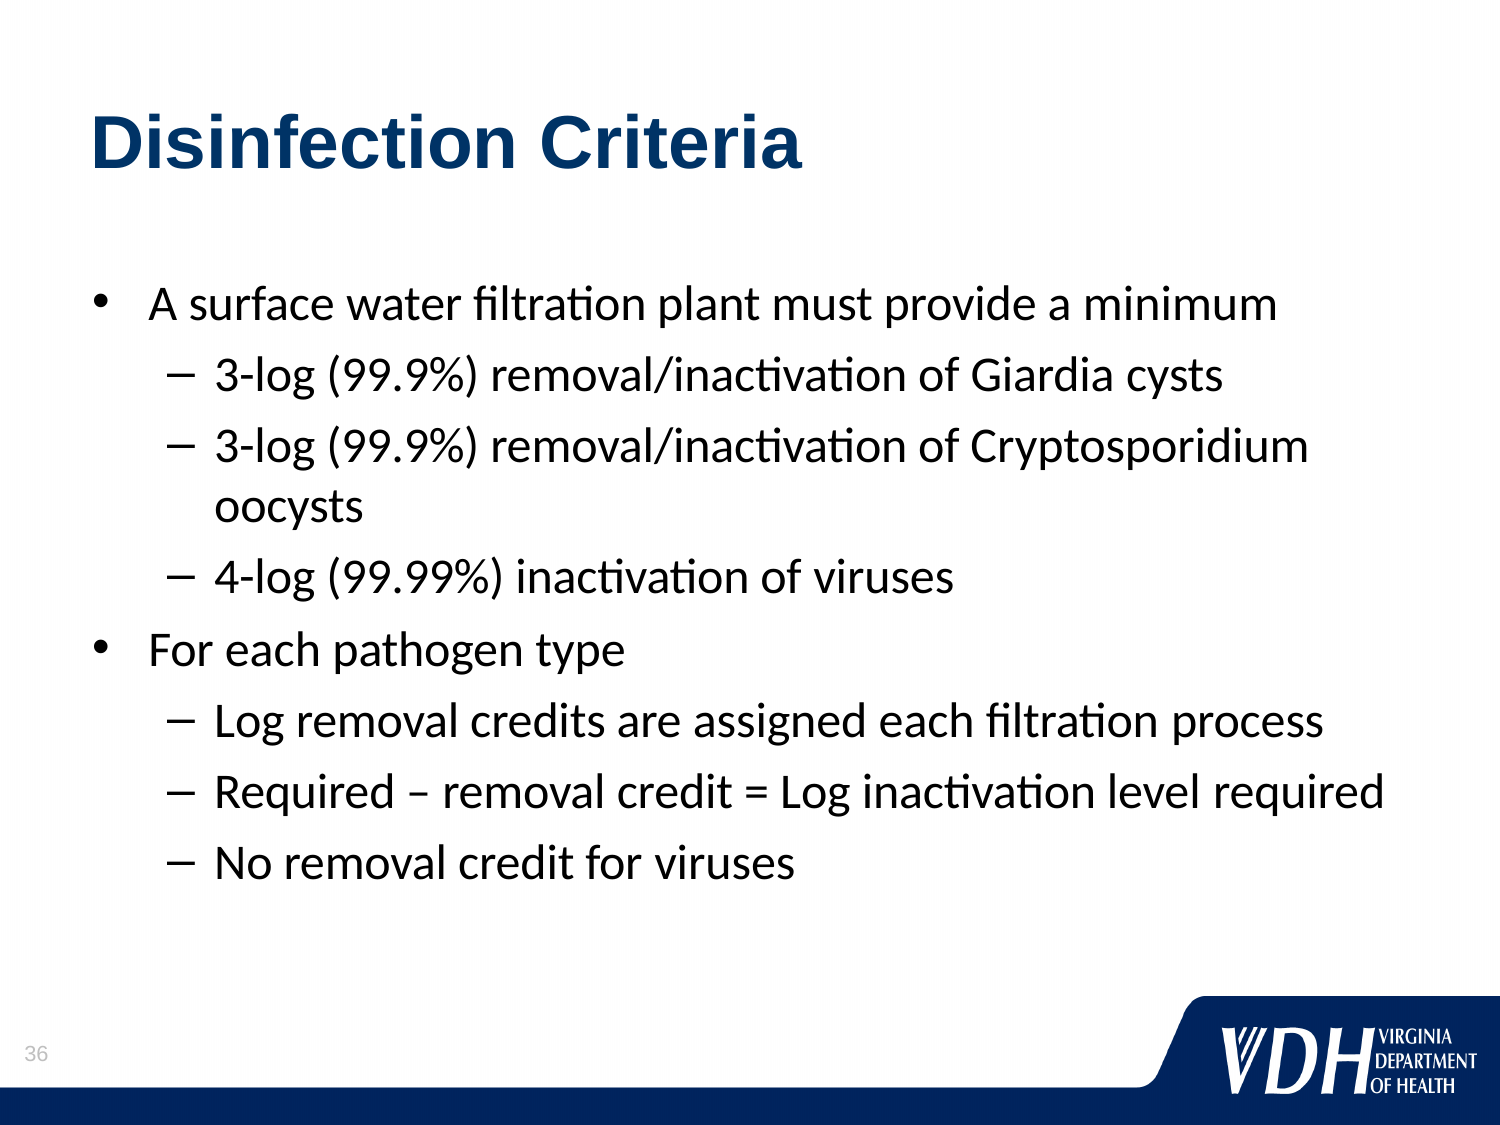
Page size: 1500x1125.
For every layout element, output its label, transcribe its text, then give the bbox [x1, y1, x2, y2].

picture [0, 0, 1500, 1125]
list A surface water filtration plant must provide a minimum 3-log (99.9%) removal/inactivation of Giardia cysts 3-log (99.9%) removal/inactivation of Cryptosporidium oocysts 4-log (99.99%) inactivation of viruses For each pathogen type Log removal credits are assigned each filtration process Required – removal credit = Log inactivation level required No removal credit for viruses [75, 262, 1425, 1050]
slide_number 36 [9, 1025, 104, 1080]
title Disinfection Criteria [75, 45, 1425, 233]
